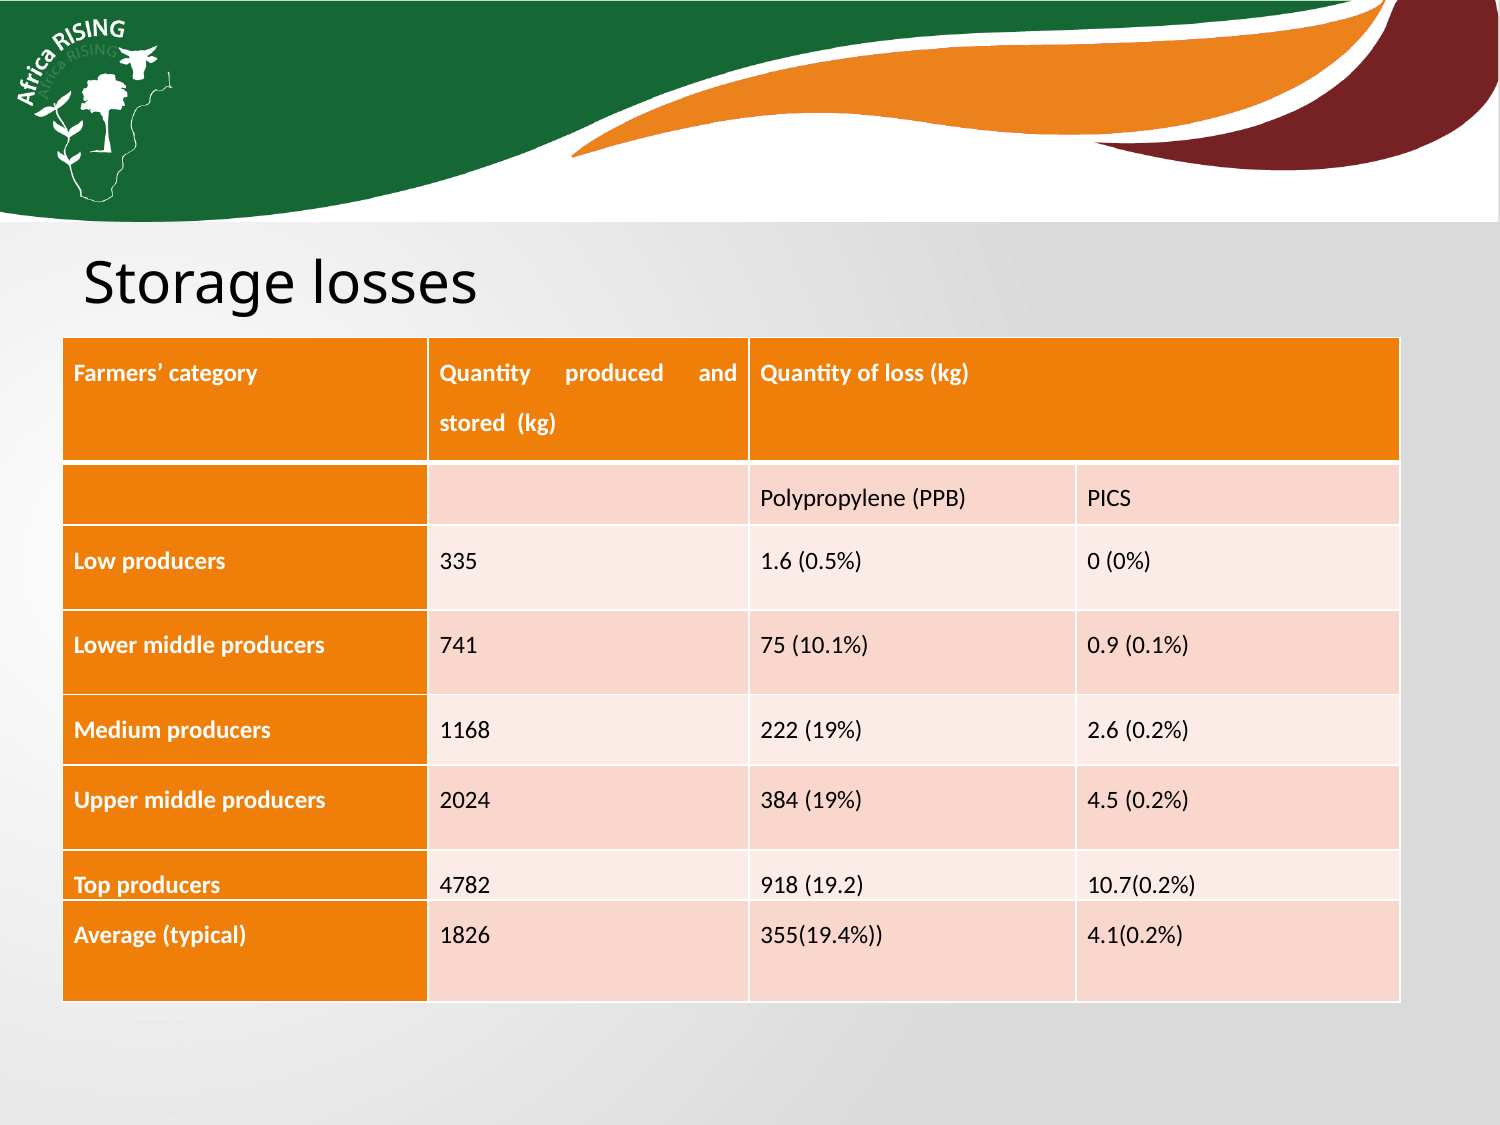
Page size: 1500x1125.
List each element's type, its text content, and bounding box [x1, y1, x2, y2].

table_cell Upper middle producers [63, 766, 427, 849]
table_cell 4.5 (0.2%) [1077, 766, 1399, 849]
table_cell 10.7(0.2%) [1077, 851, 1399, 899]
table_cell 741 [429, 611, 748, 694]
table_cell 0.9 (0.1%) [1077, 611, 1399, 694]
table_cell Average (typical) [63, 901, 427, 1001]
table_cell 1168 [429, 695, 748, 764]
table_cell 4782 [429, 851, 748, 899]
table_cell 75 (10.1%) [750, 611, 1075, 694]
picture [0, 0, 1499, 222]
table_cell Top producers [63, 851, 427, 899]
table_cell PICS [1077, 465, 1399, 524]
table_header Quantity produced and stored (kg) [429, 338, 748, 460]
table_cell 355(19.4%)) [750, 901, 1075, 1001]
table_cell 0 (0%) [1077, 526, 1399, 609]
table_cell 918 (19.2) [750, 851, 1075, 899]
table_cell 335 [429, 526, 748, 609]
table_cell 222 (19%) [750, 695, 1075, 764]
table_header Quantity of loss (kg) [750, 338, 1399, 460]
table_cell 2.6 (0.2%) [1077, 695, 1399, 764]
table_cell Lower middle producers [63, 611, 427, 694]
table_cell Low producers [63, 526, 427, 609]
table_cell Polypropylene (PPB) [750, 465, 1075, 524]
table_cell [429, 465, 748, 524]
table_cell 2024 [429, 766, 748, 849]
table_cell 1826 [429, 901, 748, 1001]
table_header Farmers’ category [63, 338, 427, 460]
table_cell 1.6 (0.5%) [750, 526, 1075, 609]
table_cell [63, 465, 427, 524]
table_cell 384 (19%) [750, 766, 1075, 849]
table_cell 4.1(0.2%) [1077, 901, 1399, 1001]
list Storage losses [50, 237, 1475, 1125]
table_cell Medium producers [63, 695, 427, 764]
